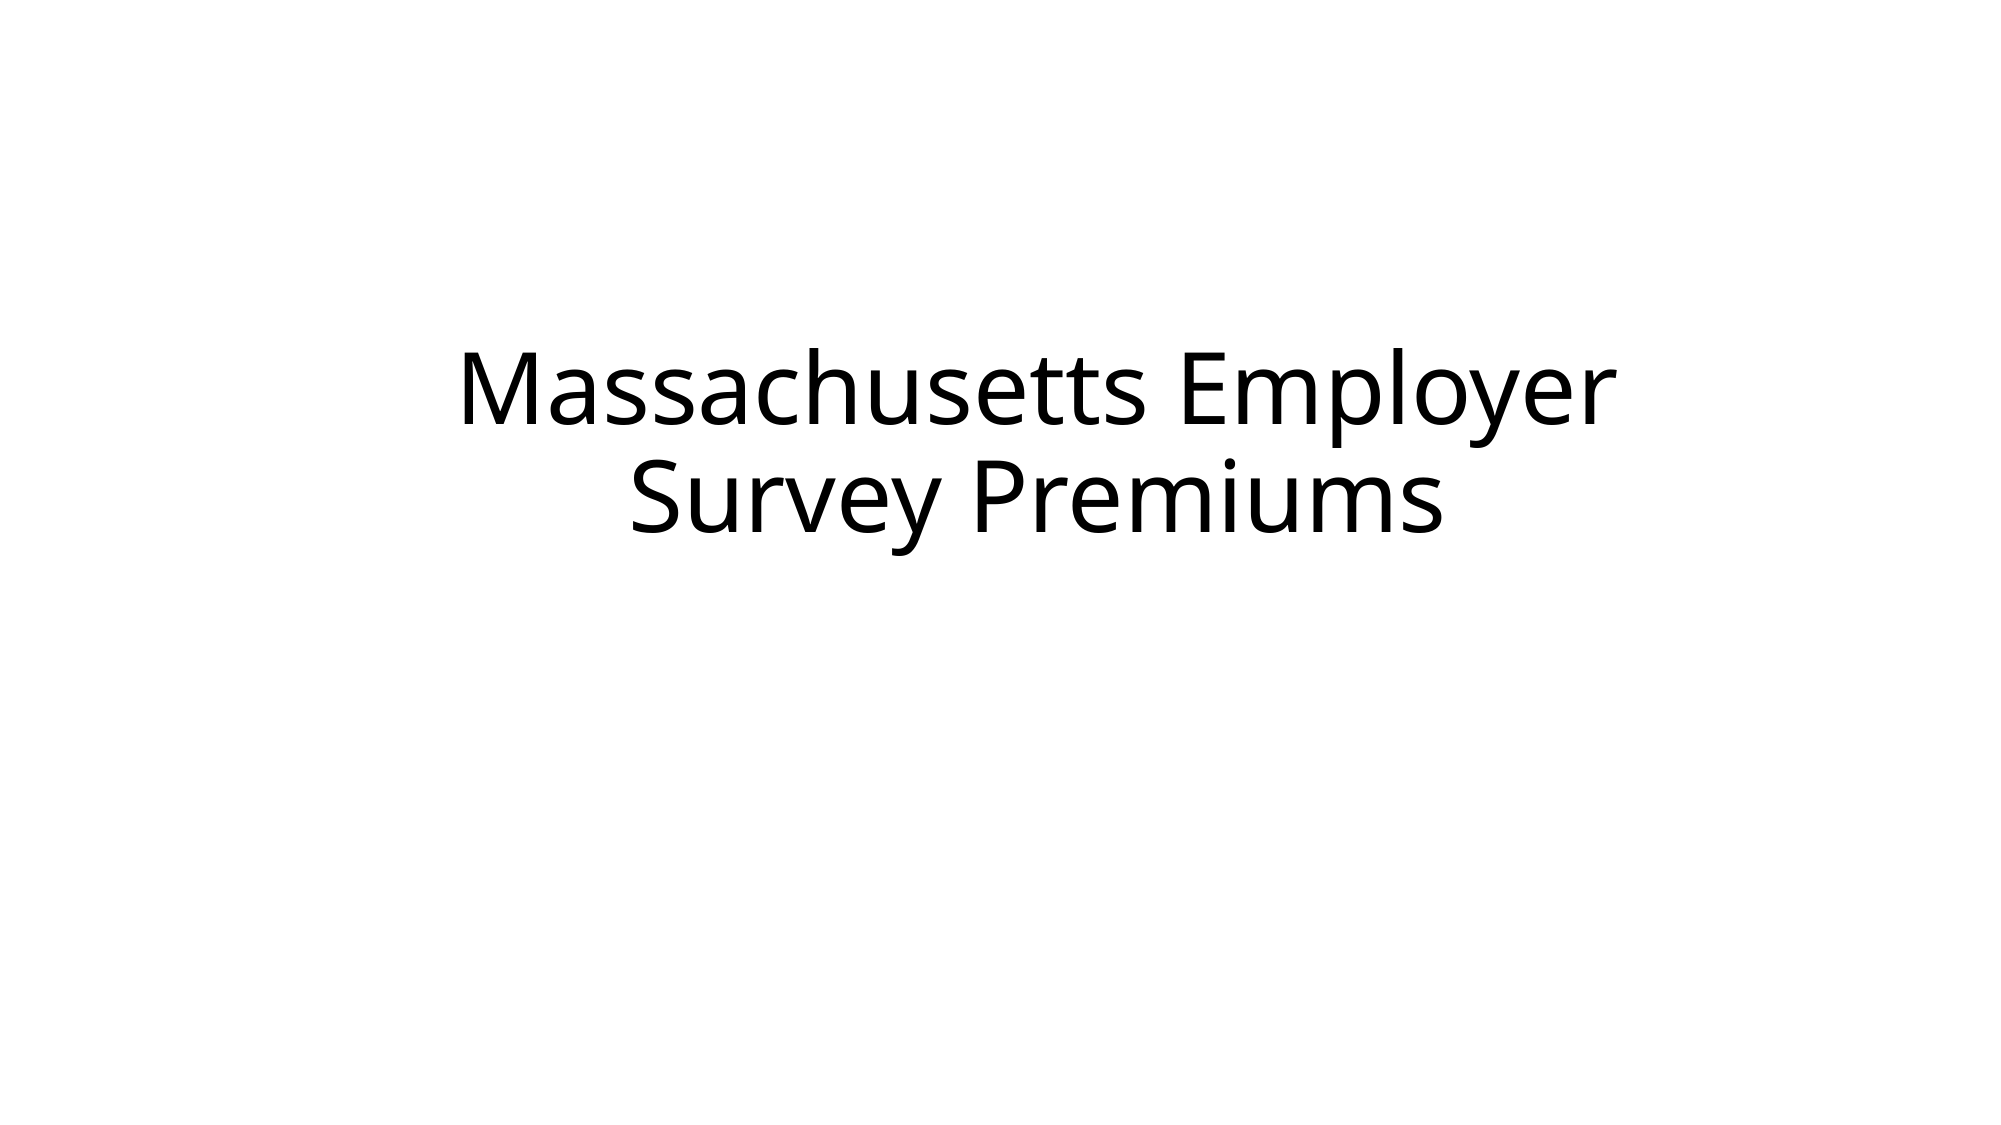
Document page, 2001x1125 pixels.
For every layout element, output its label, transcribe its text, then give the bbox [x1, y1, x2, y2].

title Massachusetts Employer Survey Premiums [277, 184, 1798, 709]
